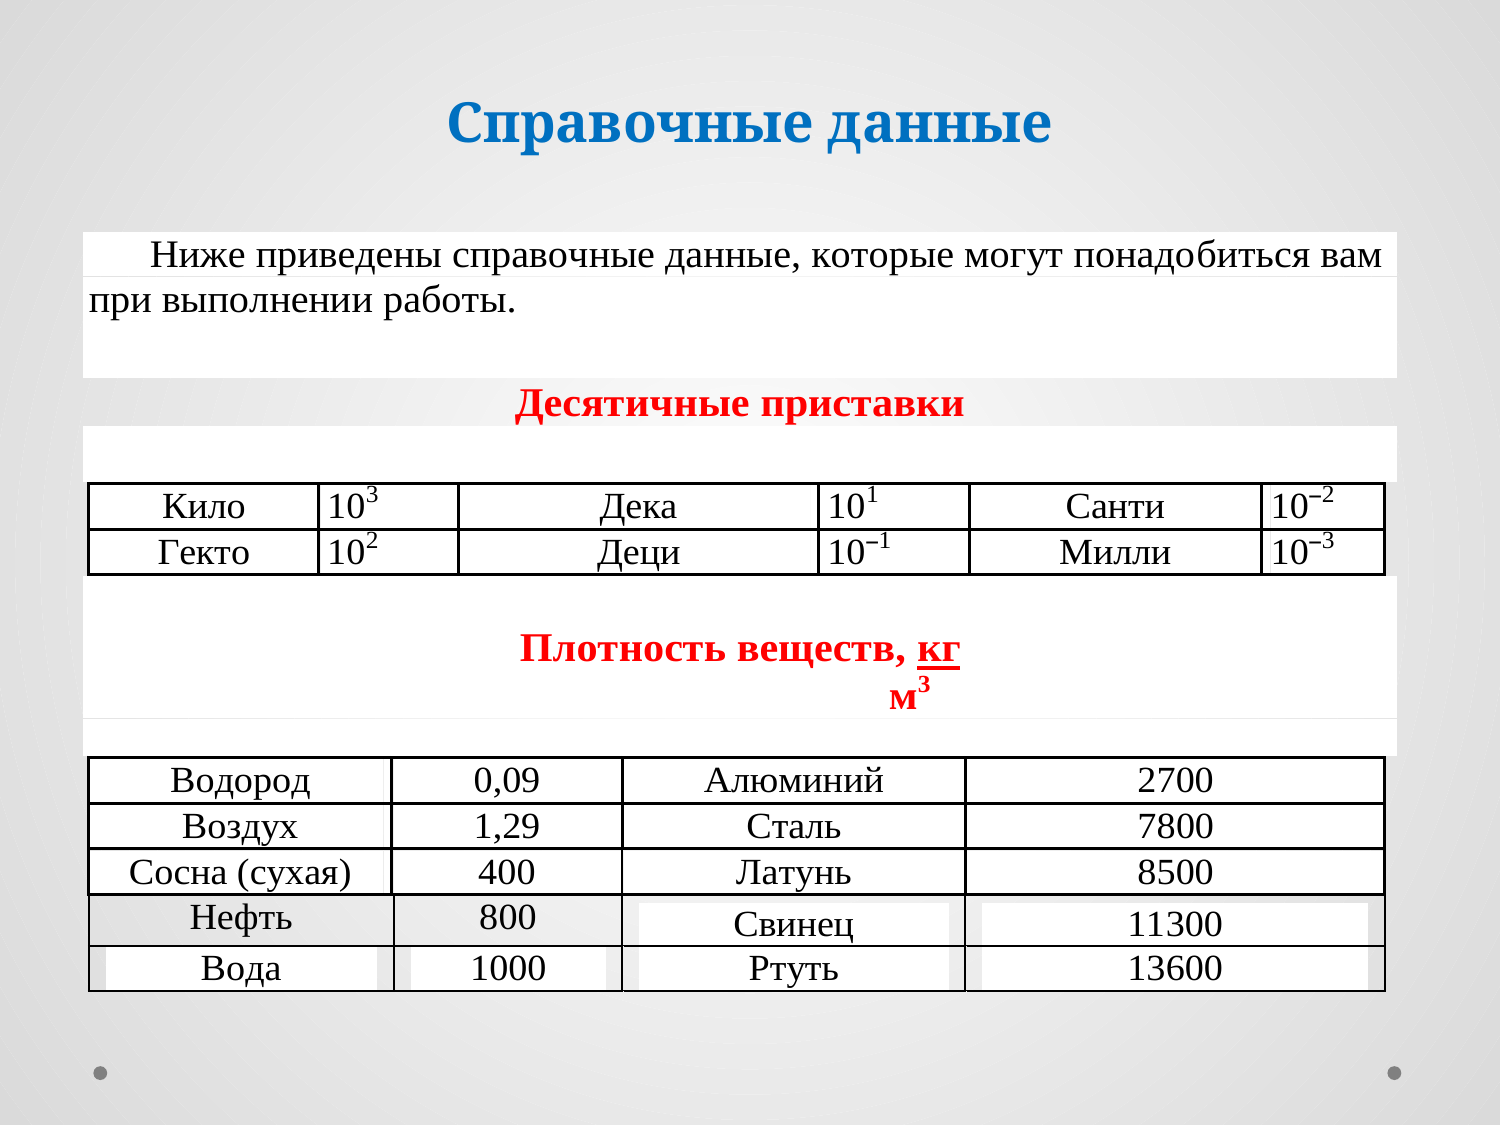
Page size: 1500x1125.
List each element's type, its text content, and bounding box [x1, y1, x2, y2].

title Справочные данные [75, 45, 1425, 161]
picture [64, 231, 1416, 1047]
